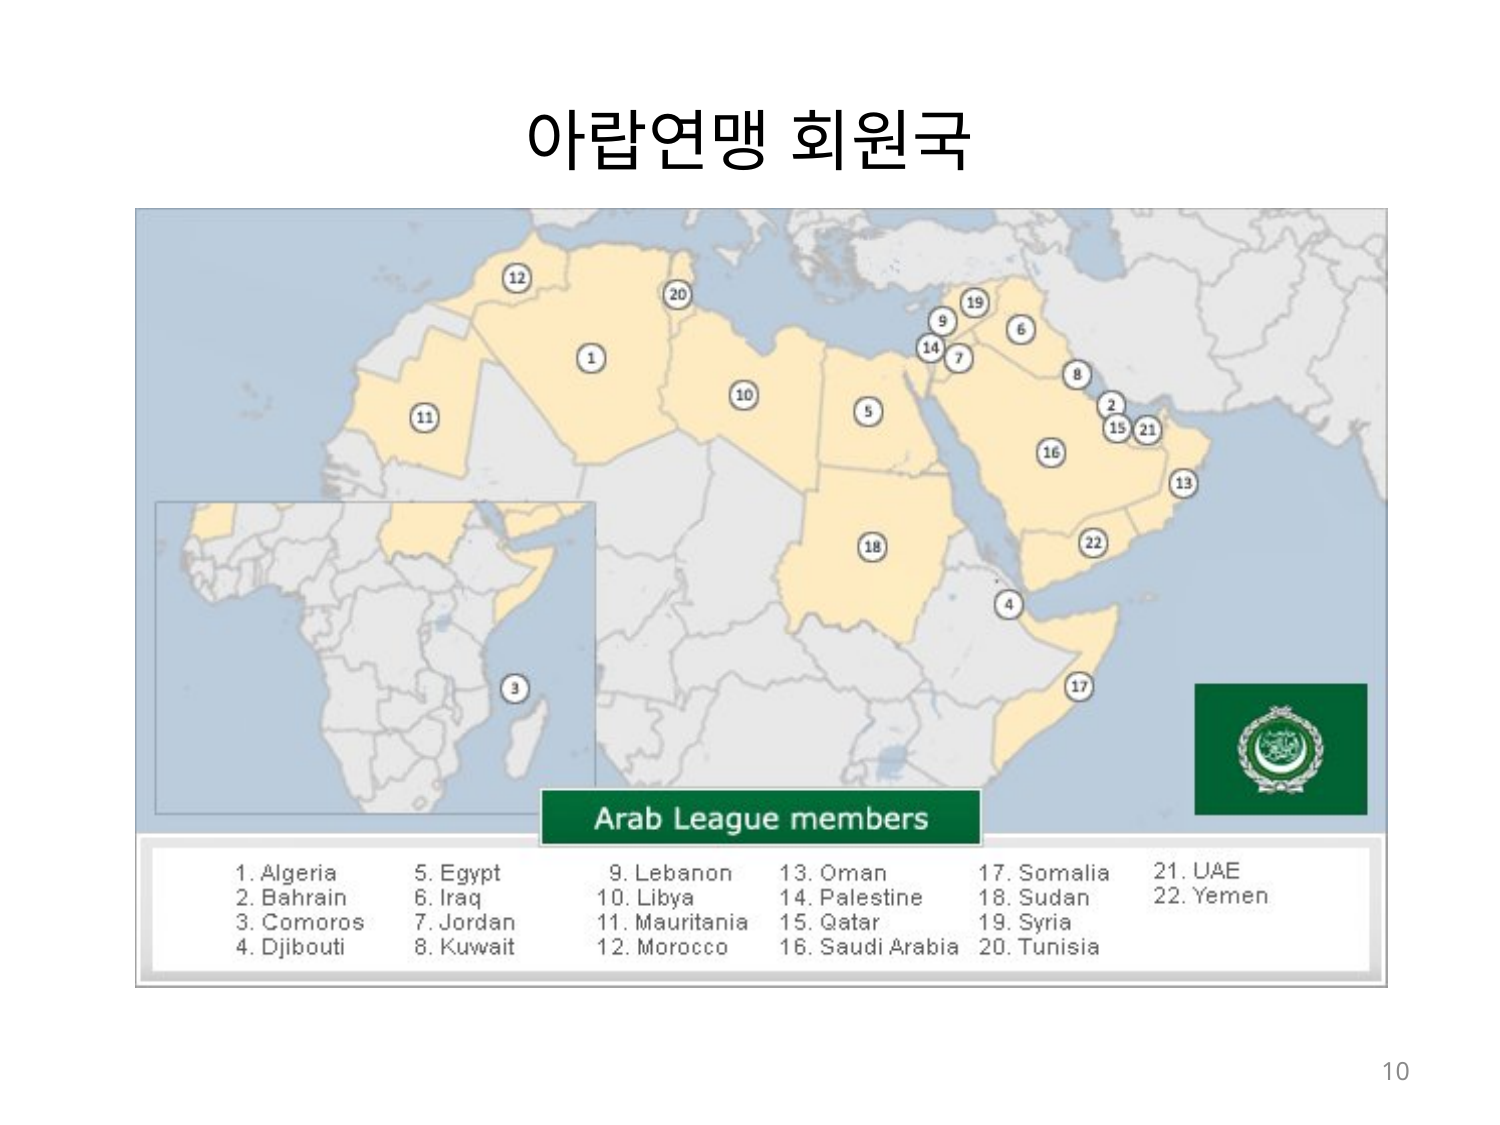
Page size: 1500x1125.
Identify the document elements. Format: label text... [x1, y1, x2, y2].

slide_number 10 [1074, 1042, 1425, 1103]
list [135, 207, 1389, 988]
title 아랍연맹 회원국 [75, 45, 1425, 233]
